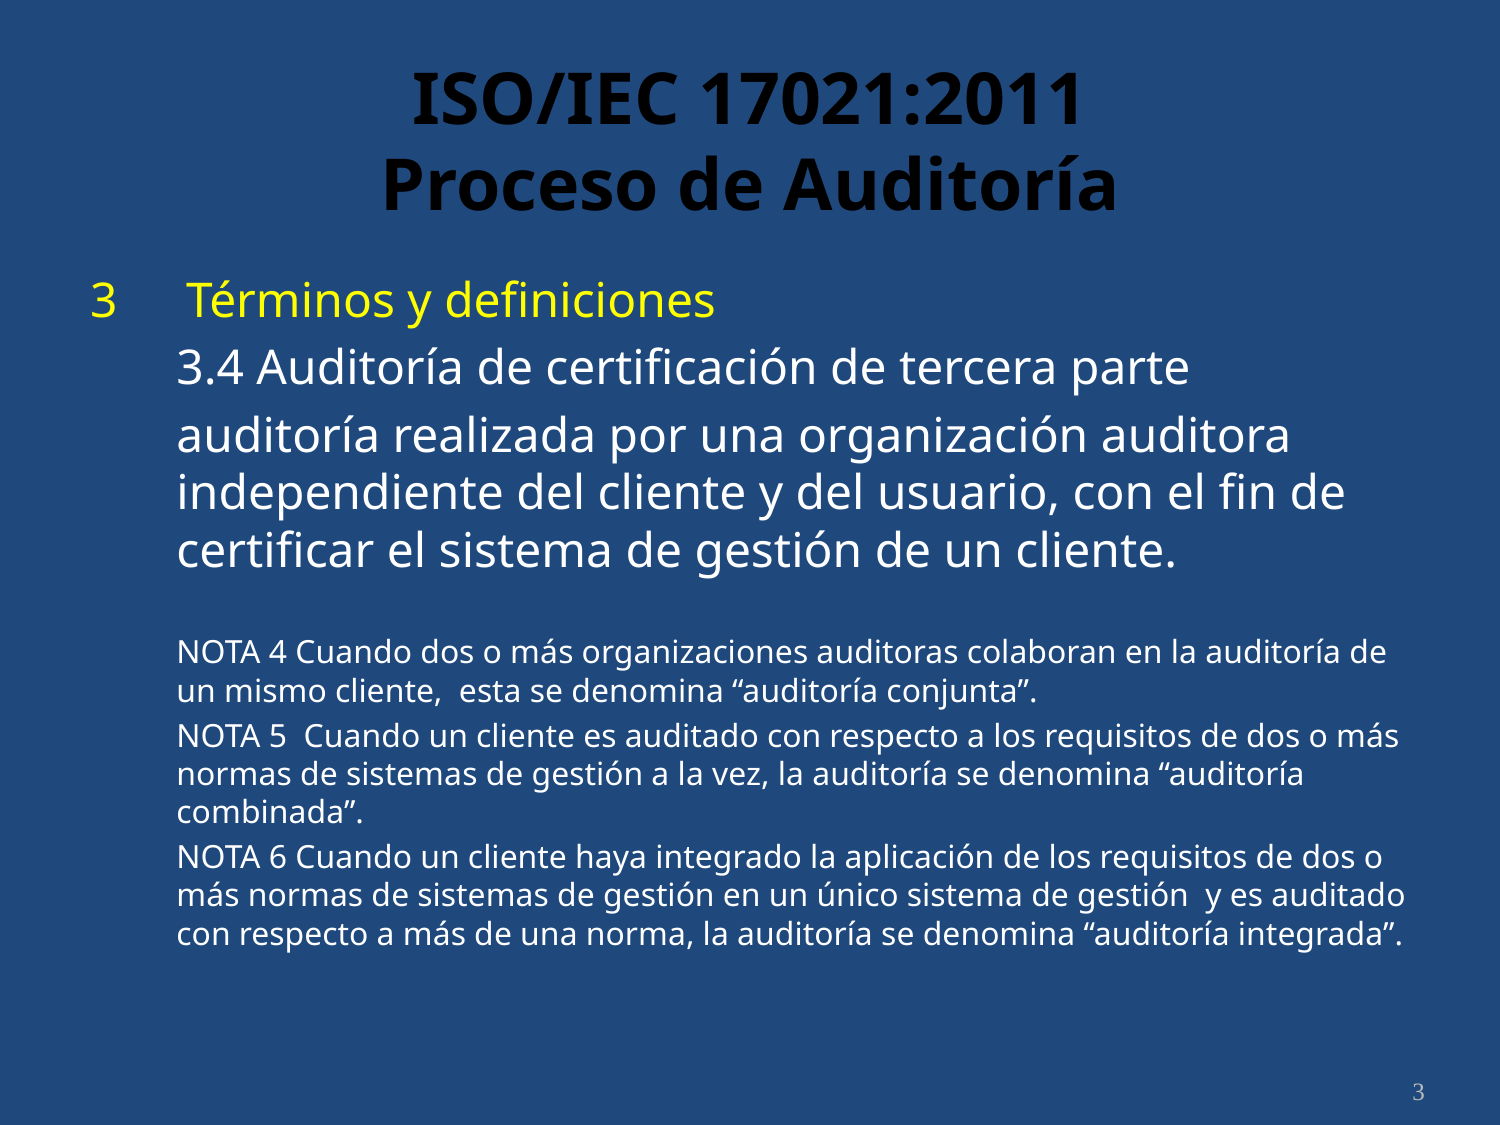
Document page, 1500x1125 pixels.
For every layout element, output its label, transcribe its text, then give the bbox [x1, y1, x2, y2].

slide_number 3 [1299, 1052, 1425, 1113]
list 3 Términos y definiciones 3.4 Auditoría de certificación de tercera parte auditoría realizada por una organización auditora independiente del cliente y del usuario, con el fin de certificar el sistema de gestión de un cliente. NOTA 4 Cuando dos o más organizaciones auditoras colaboran en la auditoría de un mismo cliente, esta se denomina “auditoría conjunta”. NOTA 5 Cuando un cliente es auditado con respecto a los requisitos de dos o más normas de sistemas de gestión a la vez, la auditoría se denomina “auditoría combinada”. NOTA 6 Cuando un cliente haya integrado la aplicación de los requisitos de dos o más normas de sistemas de gestión en un único sistema de gestión y es auditado con respecto a más de una norma, la auditoría se denomina “auditoría integrada”. [74, 262, 1426, 1036]
title ISO/IEC 17021:2011 Proceso de Auditoría [75, 45, 1425, 233]
